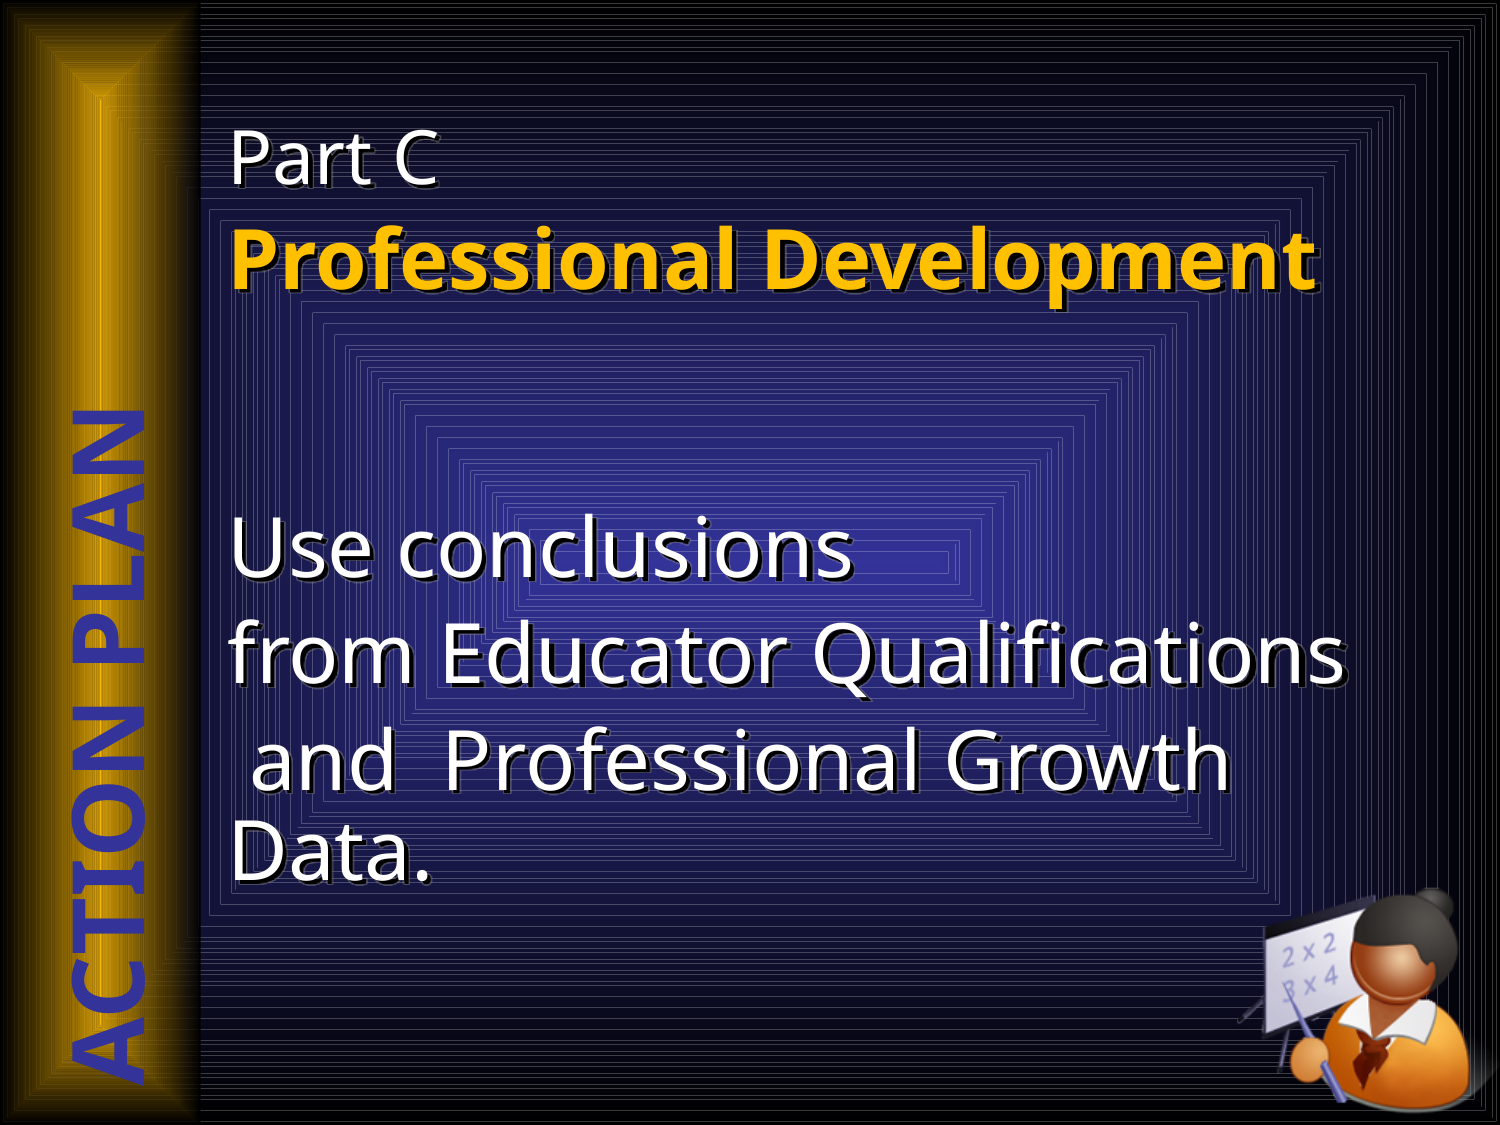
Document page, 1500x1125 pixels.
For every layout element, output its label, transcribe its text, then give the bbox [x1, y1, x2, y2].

picture [1237, 862, 1500, 1125]
list Part C Professional Development Use conclusions from Educator Qualifications and Professional Growth Data. [212, 112, 1476, 856]
text_box ACTION PLAN [37, 0, 173, 1102]
